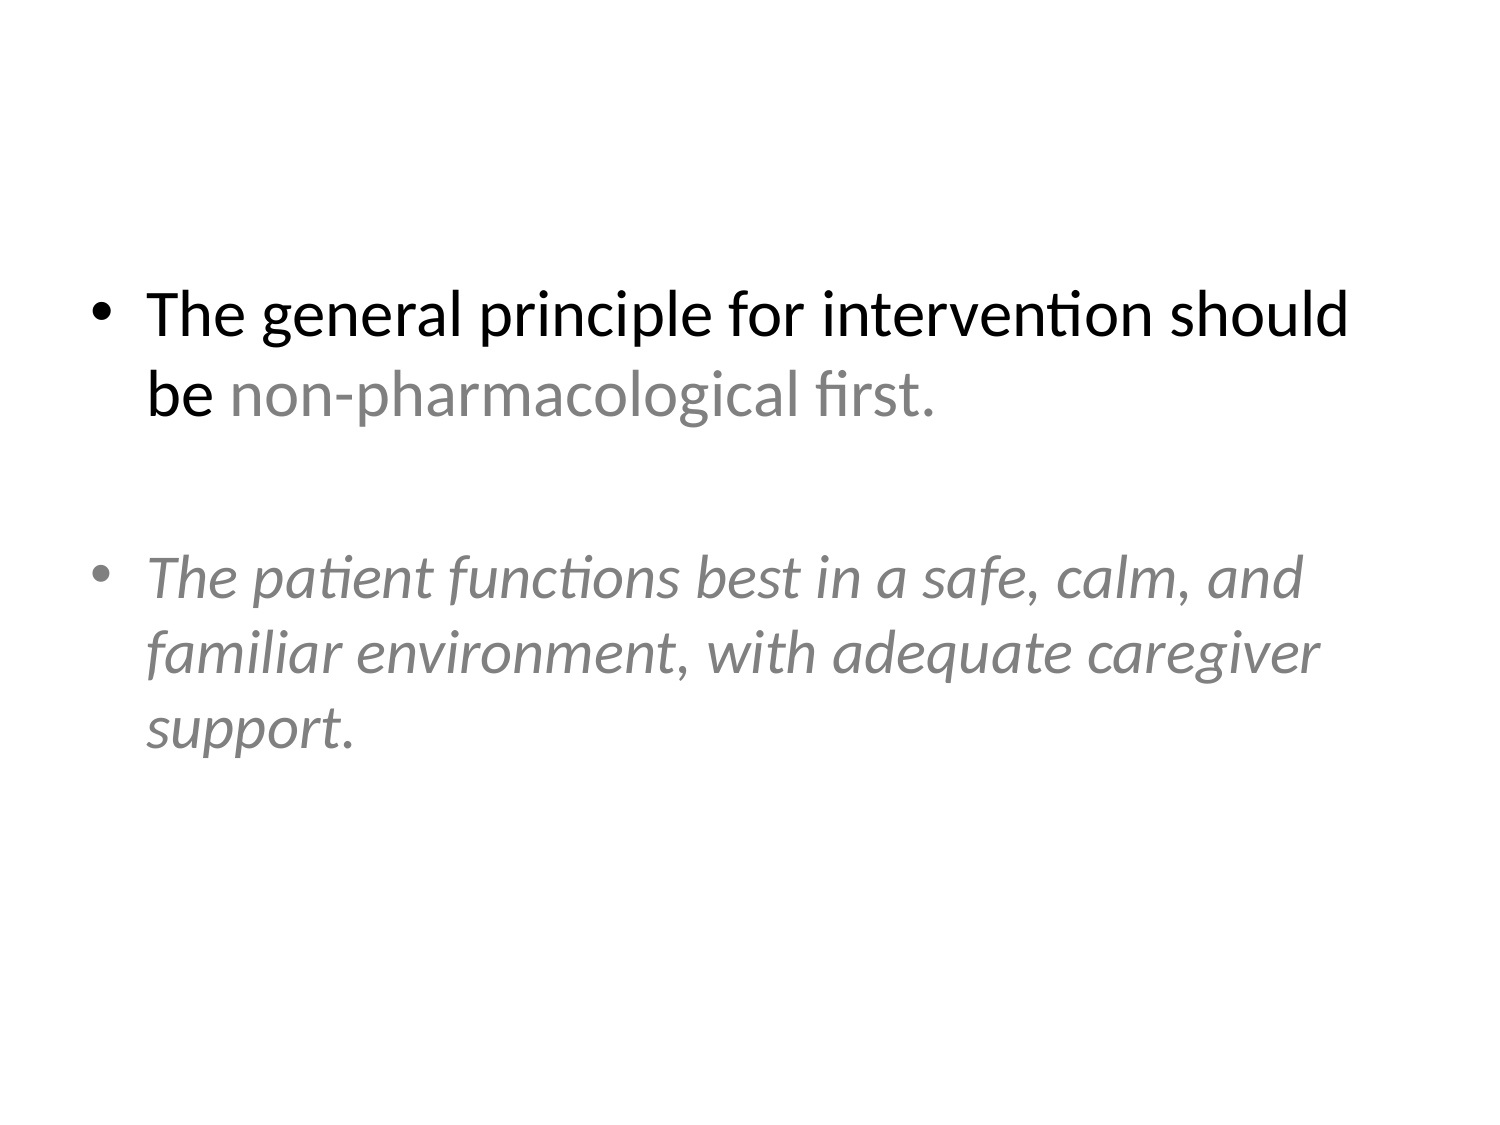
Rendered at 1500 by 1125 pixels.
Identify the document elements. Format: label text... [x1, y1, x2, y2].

list The general principle for intervention should be non-pharmacological first. The patient functions best in a safe, calm, and familiar environment, with adequate caregiver support. [75, 262, 1425, 1005]
